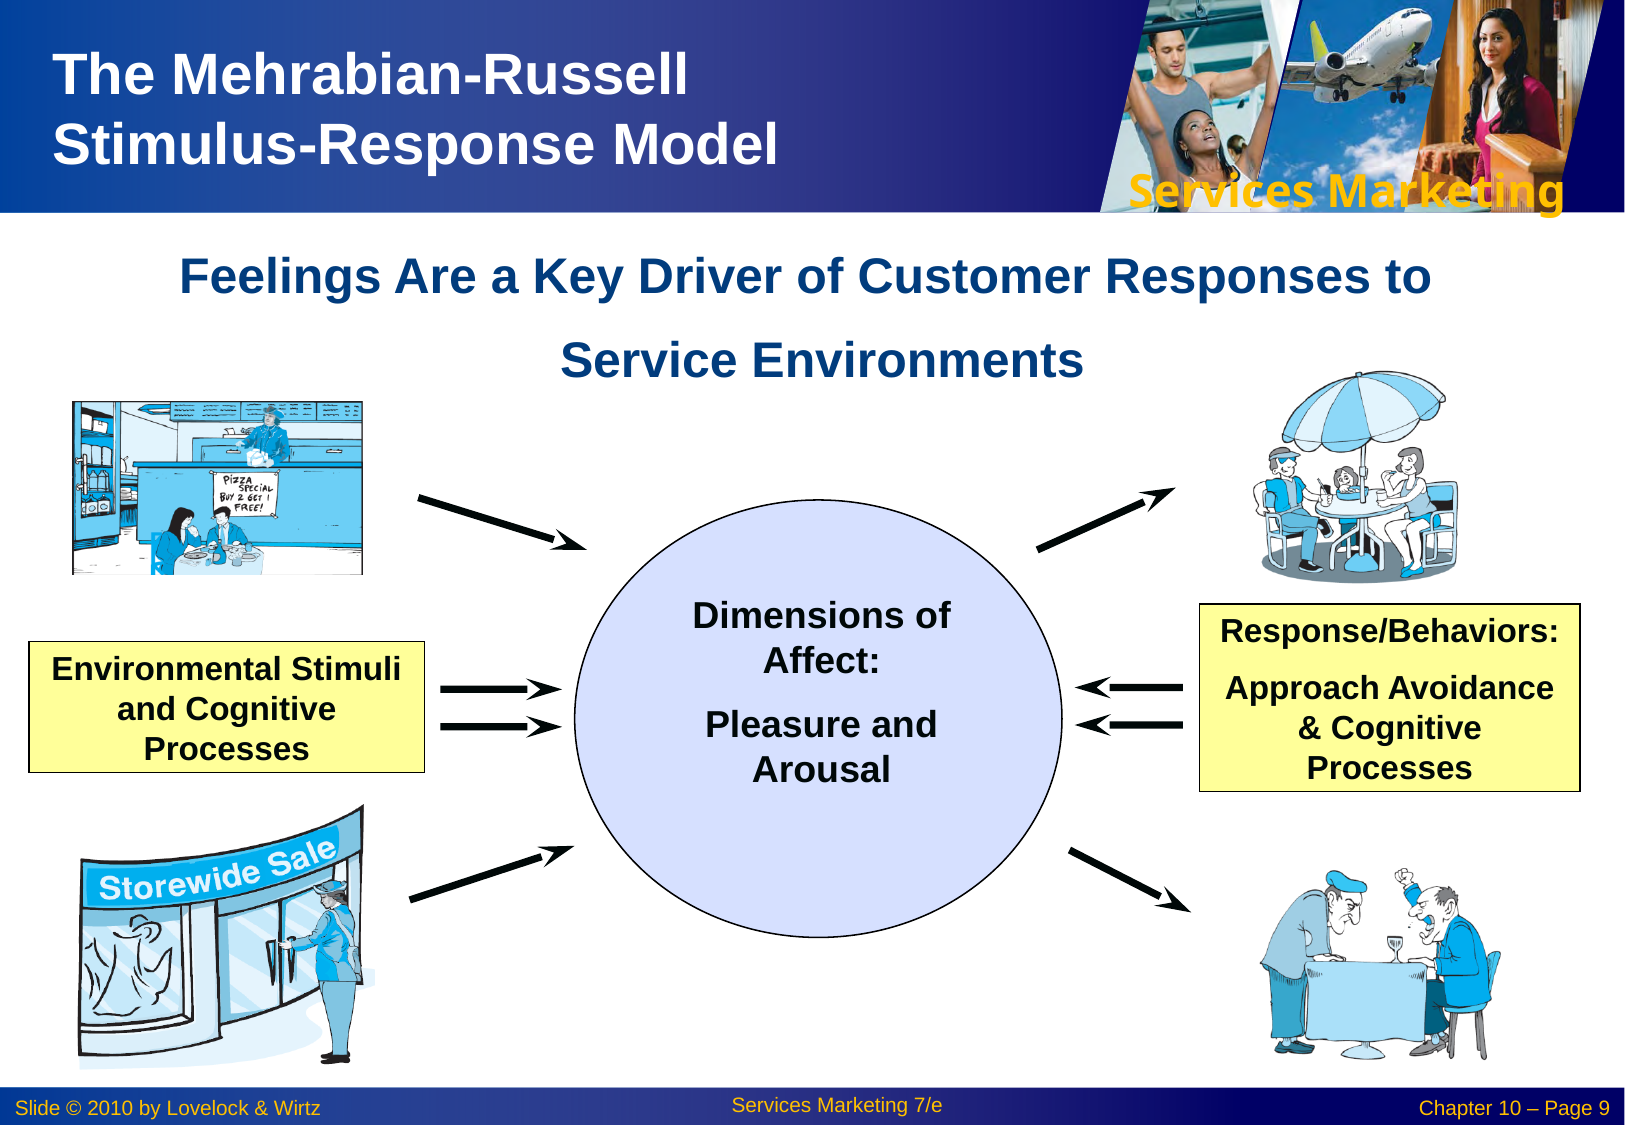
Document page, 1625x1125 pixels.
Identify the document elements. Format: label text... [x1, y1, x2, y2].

picture [1100, 0, 1604, 213]
title The Mehrabian-Russell Stimulus-Response Model [36, 37, 1088, 176]
text_box [565, 537, 588, 550]
text_box [1170, 897, 1192, 913]
picture [1162, 186, 1172, 192]
text_box [1074, 681, 1096, 694]
text_box [1074, 718, 1096, 732]
text_box Dimensions of Affect: Pleasure and Arousal [668, 585, 975, 796]
text_box Feelings Are a Key Driver of Customer Responses to Service Environments [74, 212, 1538, 313]
picture [1249, 862, 1508, 1064]
text_box [541, 720, 563, 734]
text_box [1154, 487, 1176, 502]
text_box Environmental Stimuli and Cognitive Processes [28, 641, 425, 773]
picture [72, 401, 363, 576]
text_box Response/Behaviors: Approach Avoidance & Cognitive Processes [1199, 603, 1581, 792]
picture [1546, 187, 1556, 202]
text_box [574, 499, 1062, 938]
picture [54, 801, 375, 1076]
picture [1249, 362, 1478, 588]
text_box [541, 683, 563, 696]
text_box [553, 845, 575, 859]
